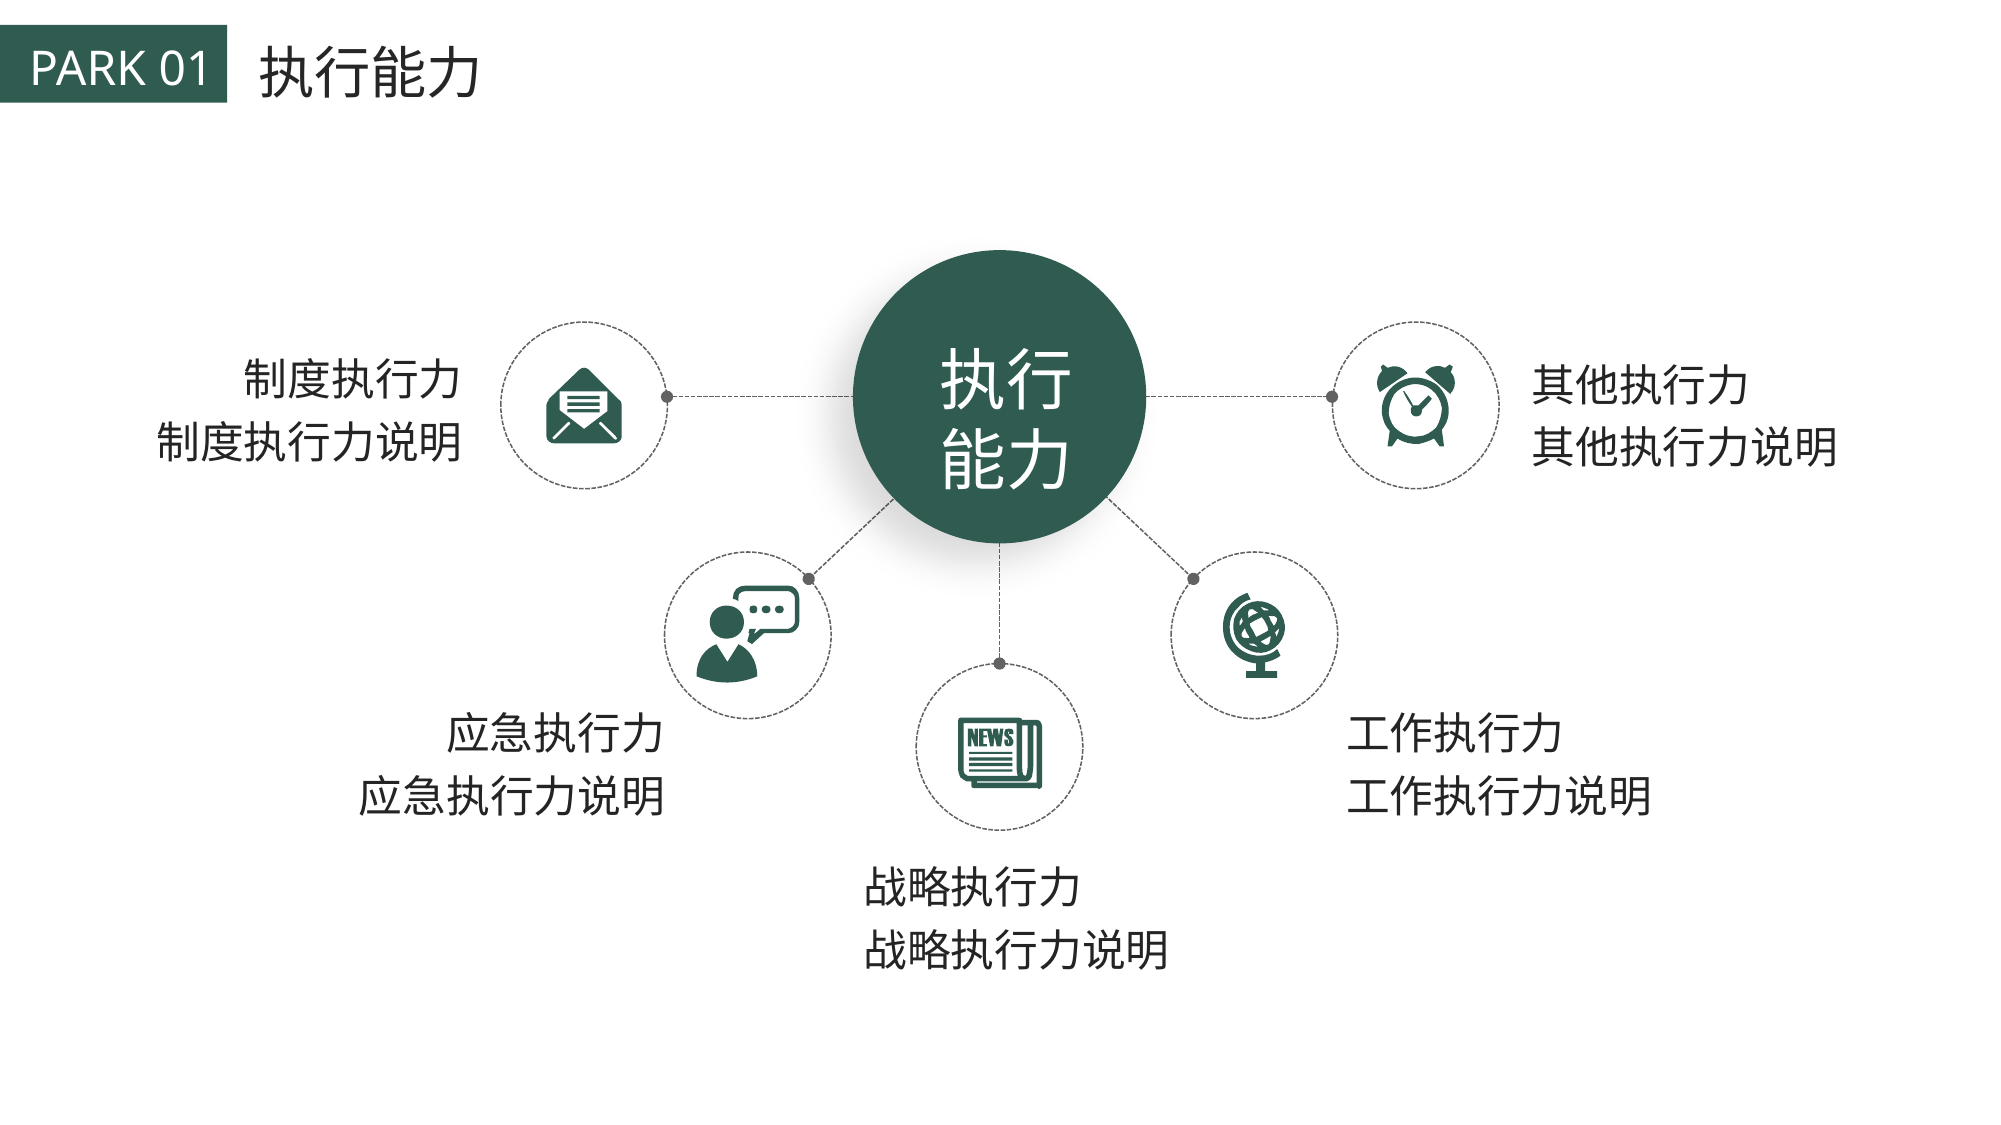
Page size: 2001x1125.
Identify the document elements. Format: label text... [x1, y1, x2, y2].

text_box [1233, 601, 1285, 653]
text_box [1377, 364, 1455, 447]
text_box 制度执行力 制度执行力说明 [39, 331, 483, 469]
text_box [1222, 592, 1281, 678]
text_box [709, 605, 744, 639]
text_box [958, 717, 1043, 790]
text_box 执行 能力 [871, 327, 1142, 396]
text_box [808, 398, 999, 579]
text_box [696, 644, 758, 683]
text_box [663, 550, 833, 720]
text_box [1142, 357, 1148, 396]
text_box [546, 367, 622, 444]
text_box [499, 321, 669, 490]
text_box 其他执行力 其他执行力说明 [1511, 336, 1930, 474]
text_box 战略执行力 战略执行力说明 [843, 838, 1416, 976]
text_box [1170, 550, 1339, 720]
text_box 工作执行力 工作执行力说明 [1326, 684, 1725, 822]
text_box [851, 249, 1130, 396]
text_box 应急执行力 应急执行力说明 [232, 684, 685, 822]
text_box 执行能力 [238, 14, 504, 115]
text_box [1331, 321, 1501, 490]
text_box [732, 585, 800, 645]
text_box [1002, 398, 1194, 579]
text_box [915, 662, 1084, 832]
